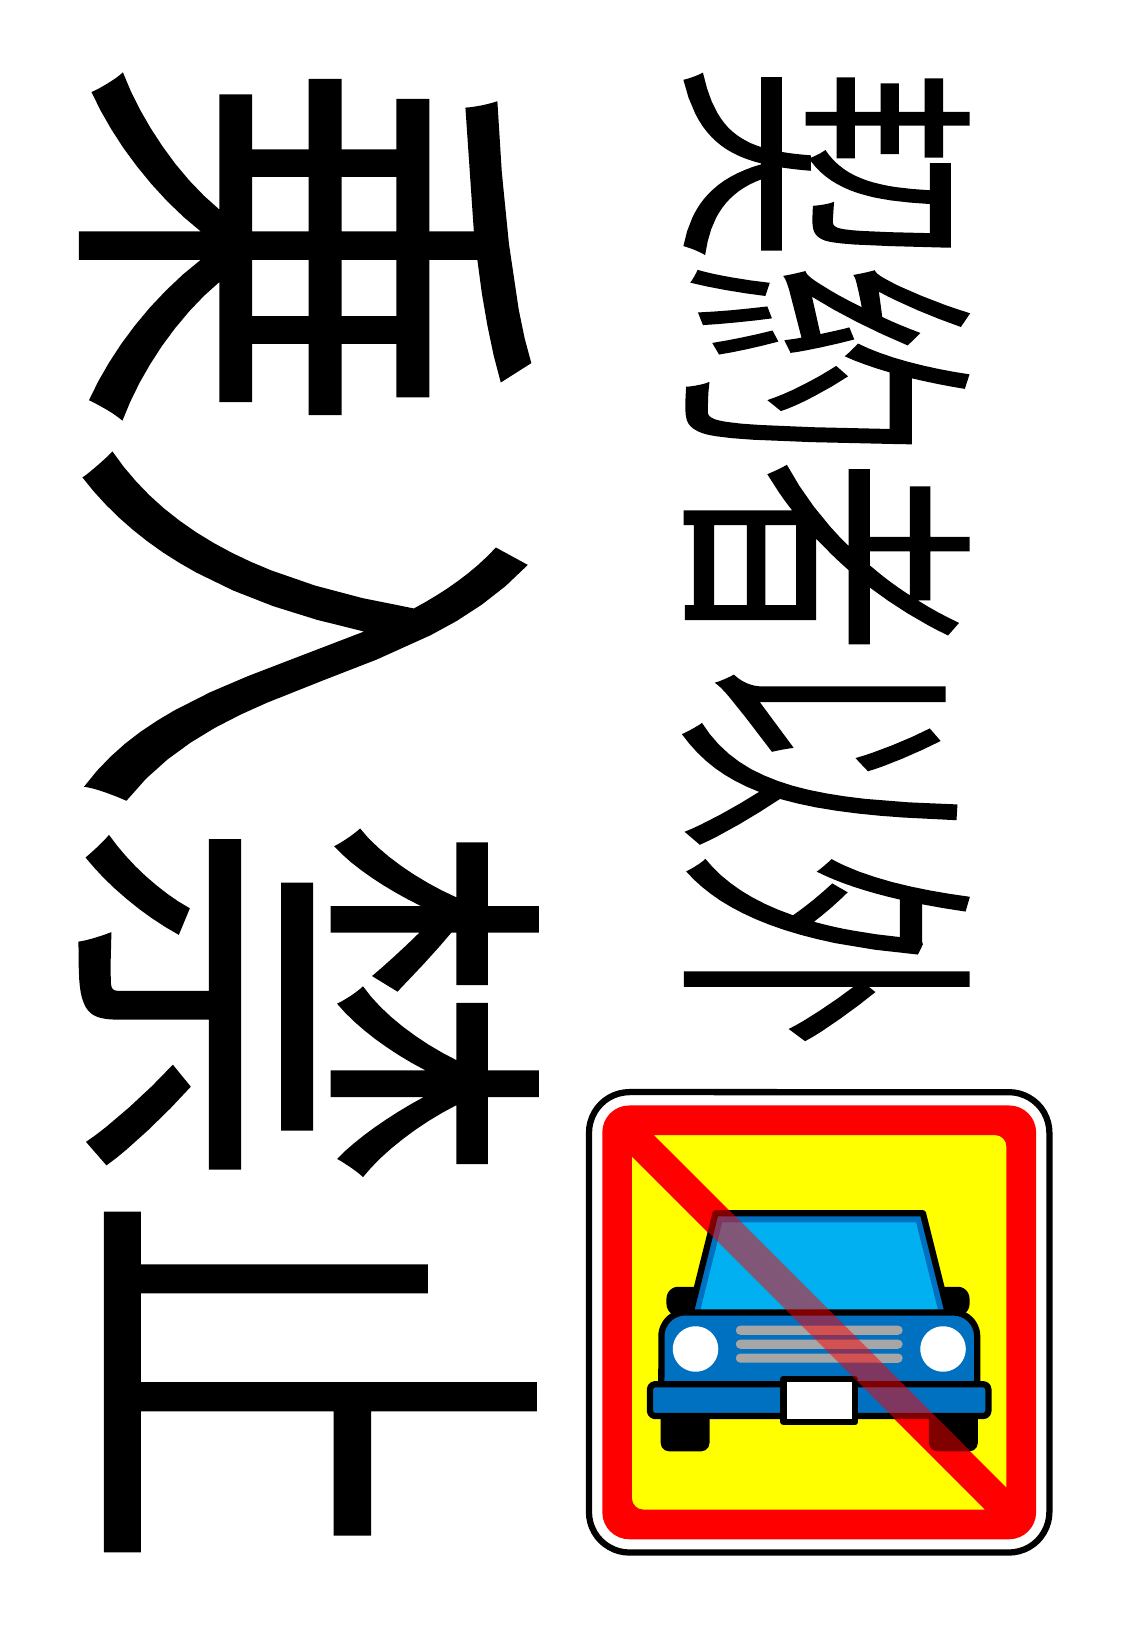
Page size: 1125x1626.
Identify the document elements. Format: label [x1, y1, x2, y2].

text_box [973, 1091, 1050, 1553]
text_box [78, 72, 971, 1553]
